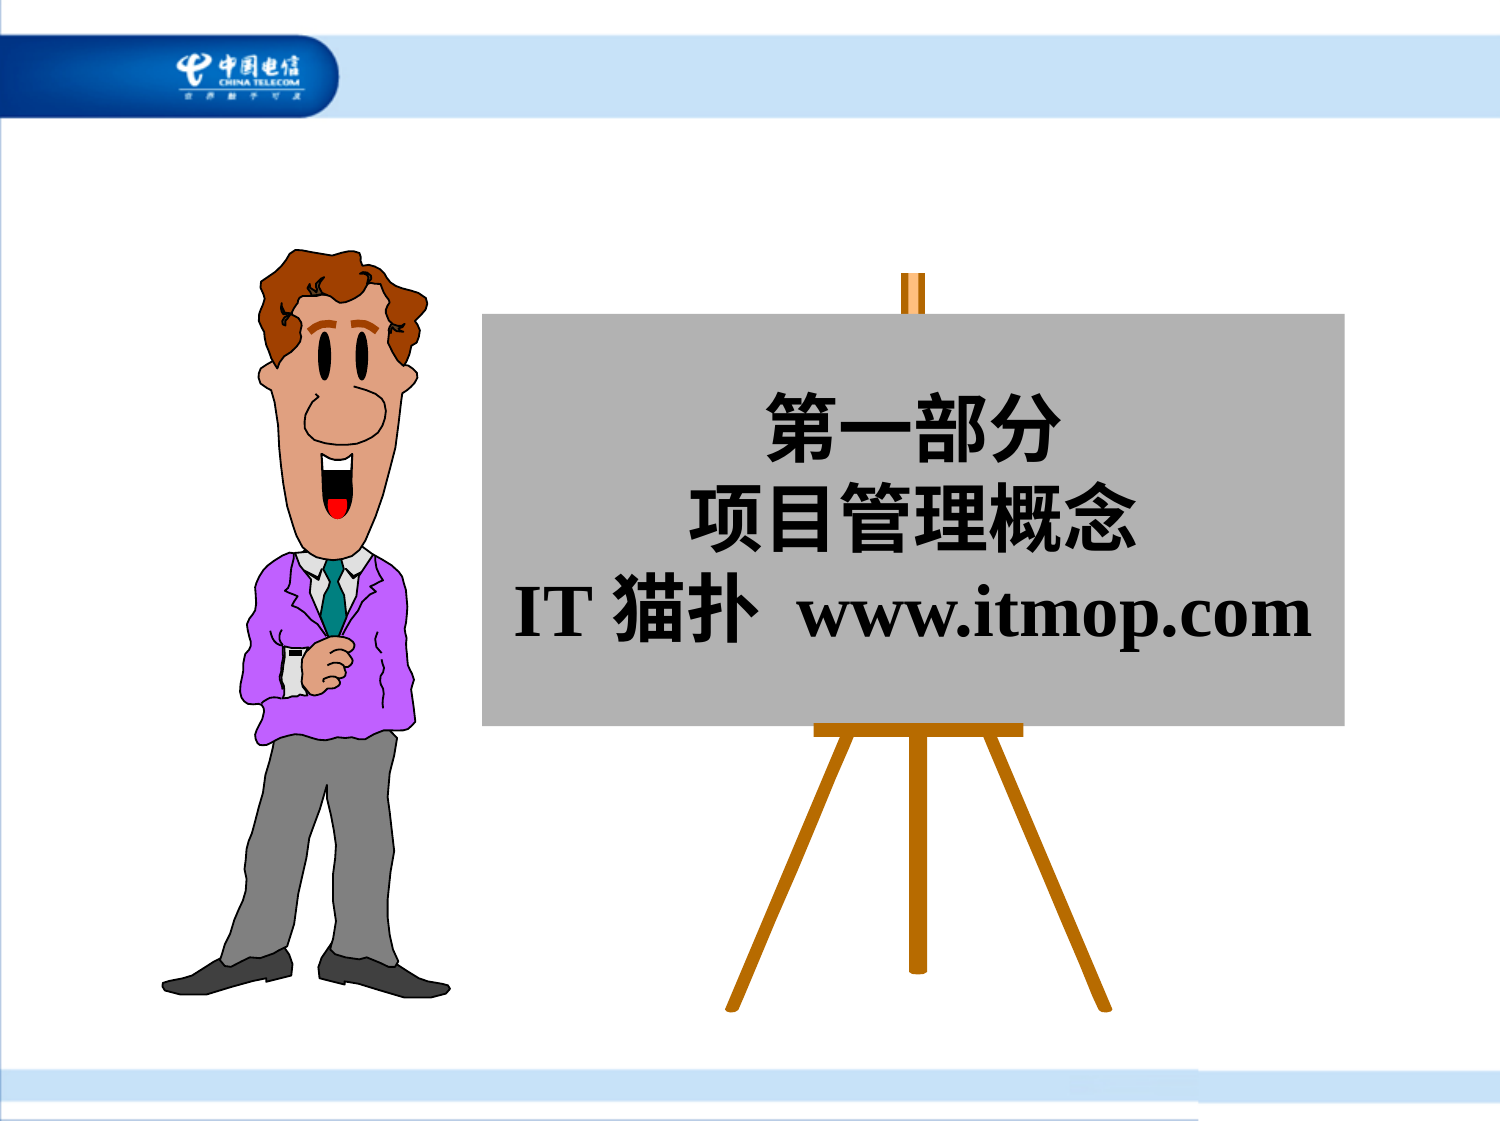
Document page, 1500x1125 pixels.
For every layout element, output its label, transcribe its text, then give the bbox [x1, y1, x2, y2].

text_box [901, 273, 908, 313]
text_box [908, 273, 919, 313]
text_box [919, 273, 925, 313]
text_box [724, 723, 1113, 1013]
picture [0, 0, 1500, 1121]
text_box 第一部分 项目管理概念 IT猫扑 www.itmop.com [482, 313, 1345, 727]
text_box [162, 249, 451, 998]
